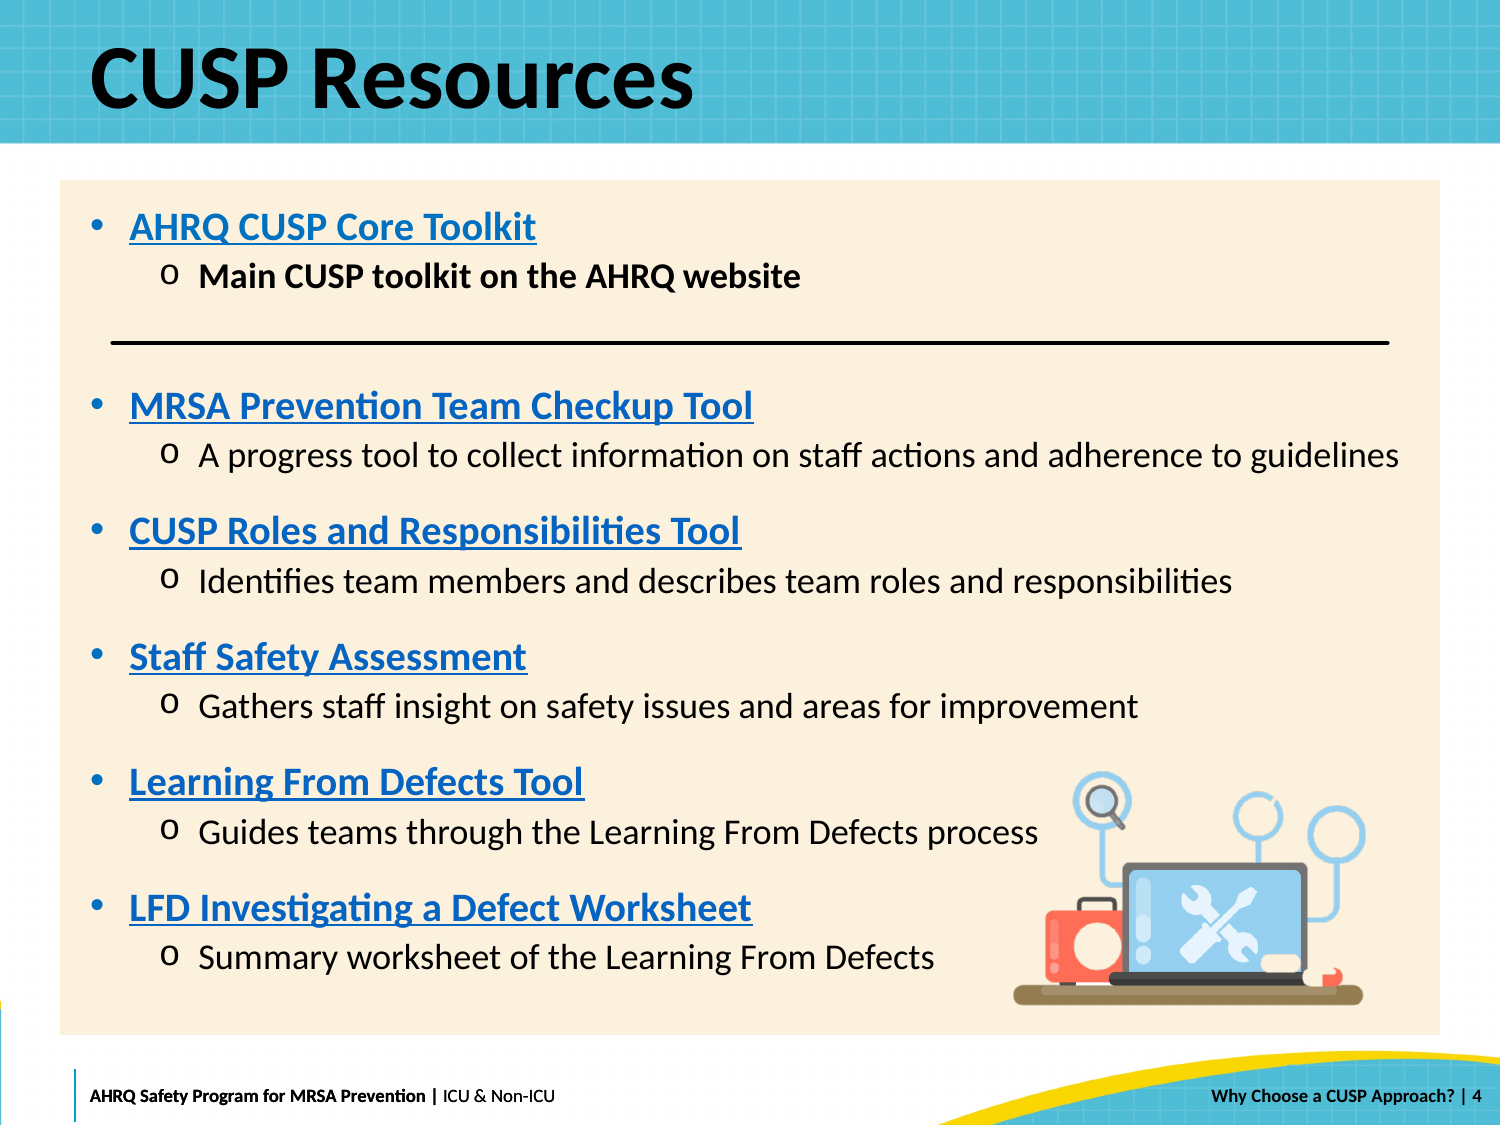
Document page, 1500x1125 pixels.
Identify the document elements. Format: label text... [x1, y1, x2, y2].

picture [0, 0, 1500, 1125]
title CUSP Resources [75, 0, 1425, 150]
list AHRQ CUSP Core Toolkit Main CUSP toolkit on the AHRQ website MRSA Prevention Team Checkup Tool A progress tool to collect information on staff actions and adherence to guidelines CUSP Roles and Responsibilities Tool Identifies team members and describes team roles and responsibilities Staff Safety Assessment Gathers staff insight on safety issues and areas for improvement Learning From Defects Tool Guides teams through the Learning From Defects process LFD Investigating a Defect Worksheet Summary worksheet of the Learning From Defects [60, 179, 1440, 1035]
slide_number | 4 [1455, 1065, 1500, 1125]
